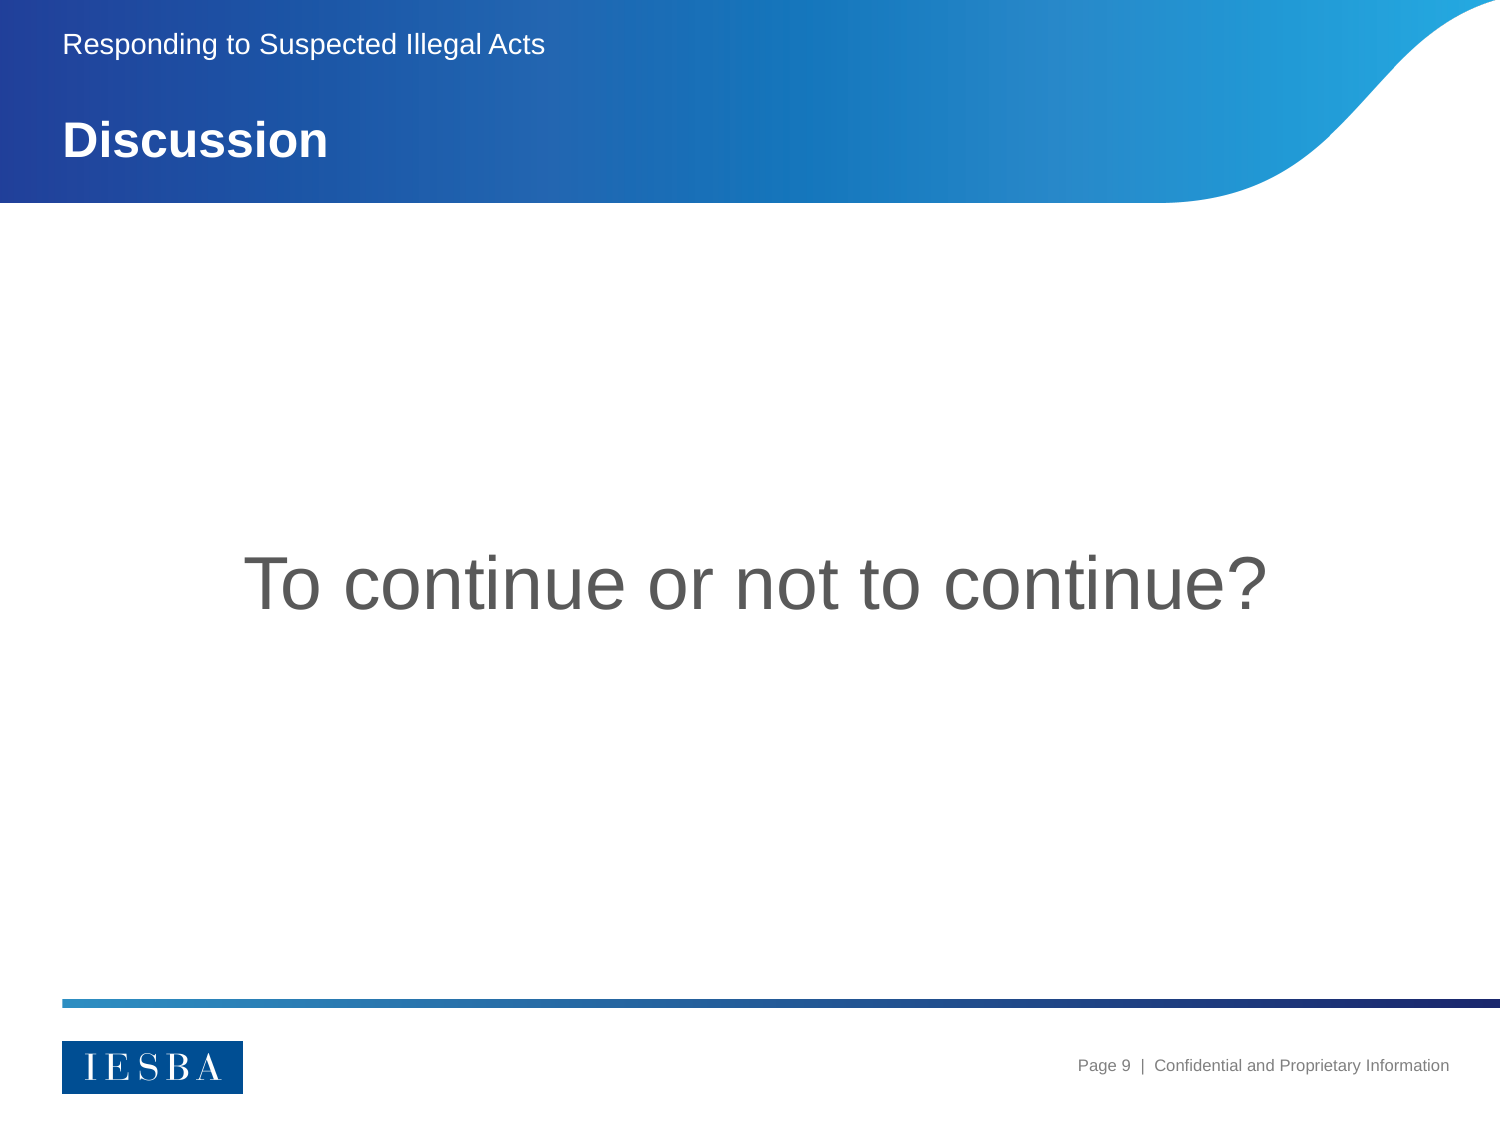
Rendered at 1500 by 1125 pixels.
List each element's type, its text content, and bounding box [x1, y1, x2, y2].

picture [62, 1041, 243, 1094]
picture [0, 0, 1497, 203]
list To continue or not to continue? [62, 212, 1450, 1000]
subtitle Responding to Suspected Illegal Acts [62, 24, 663, 63]
title Discussion [62, 87, 1300, 188]
